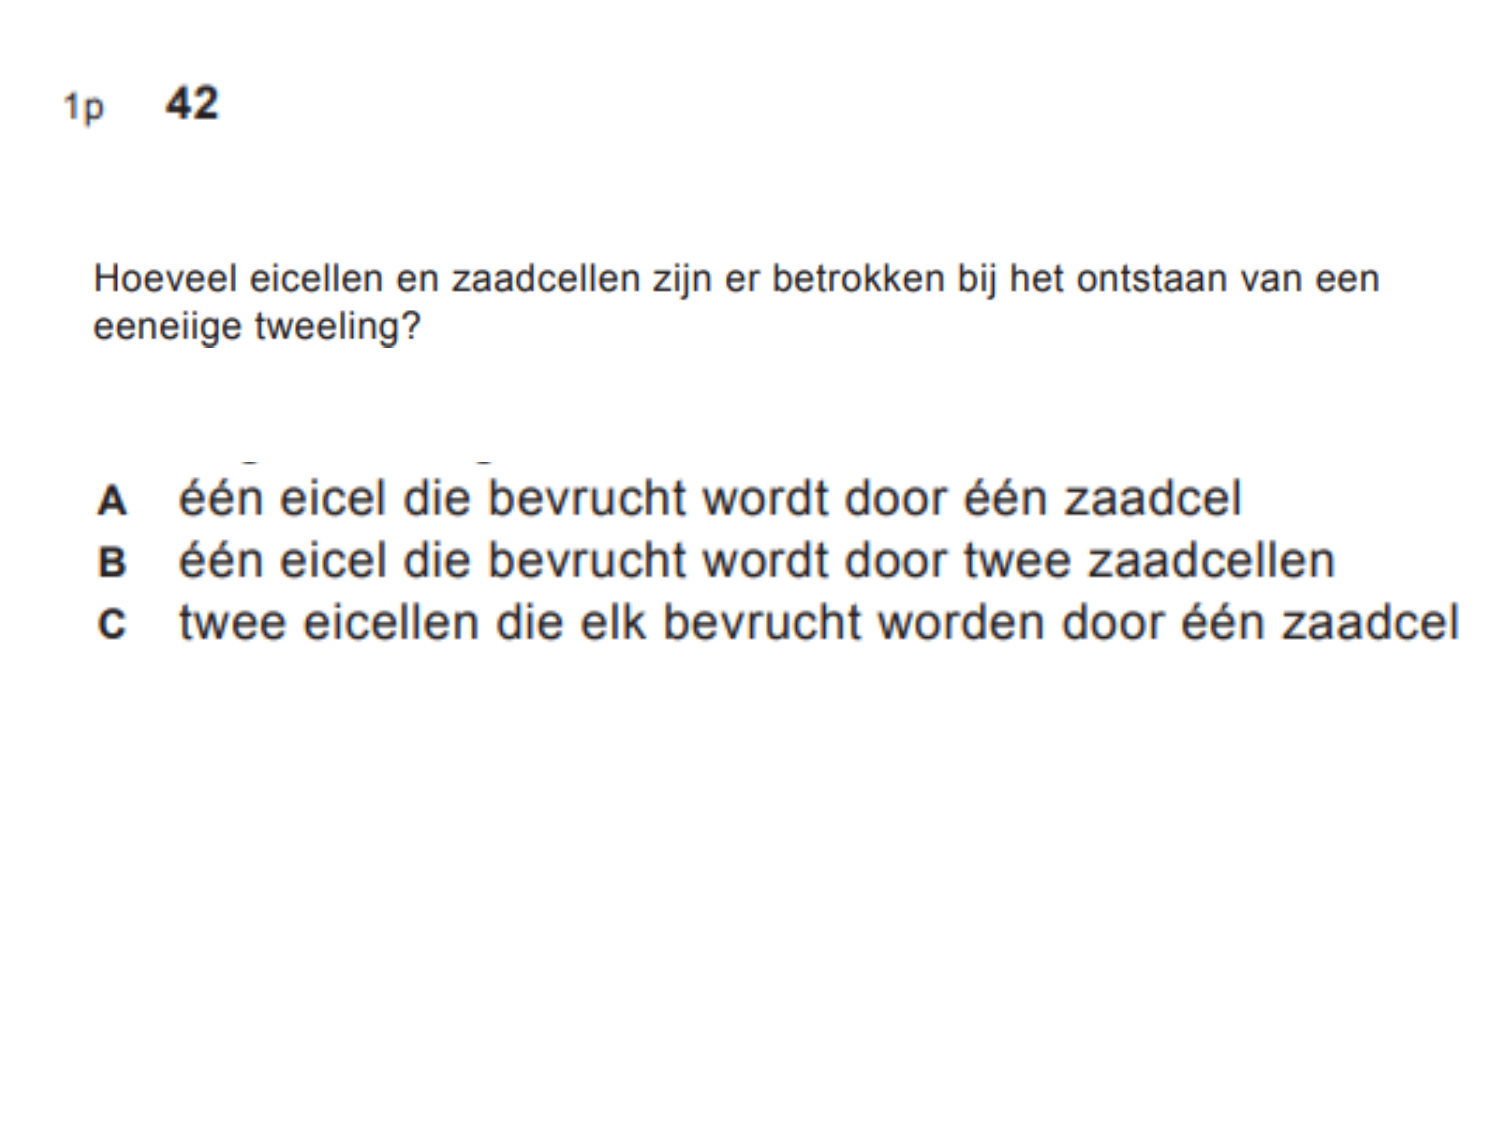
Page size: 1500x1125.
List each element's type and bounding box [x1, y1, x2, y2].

picture [52, 66, 246, 162]
picture [71, 231, 1394, 348]
picture [71, 462, 1490, 699]
